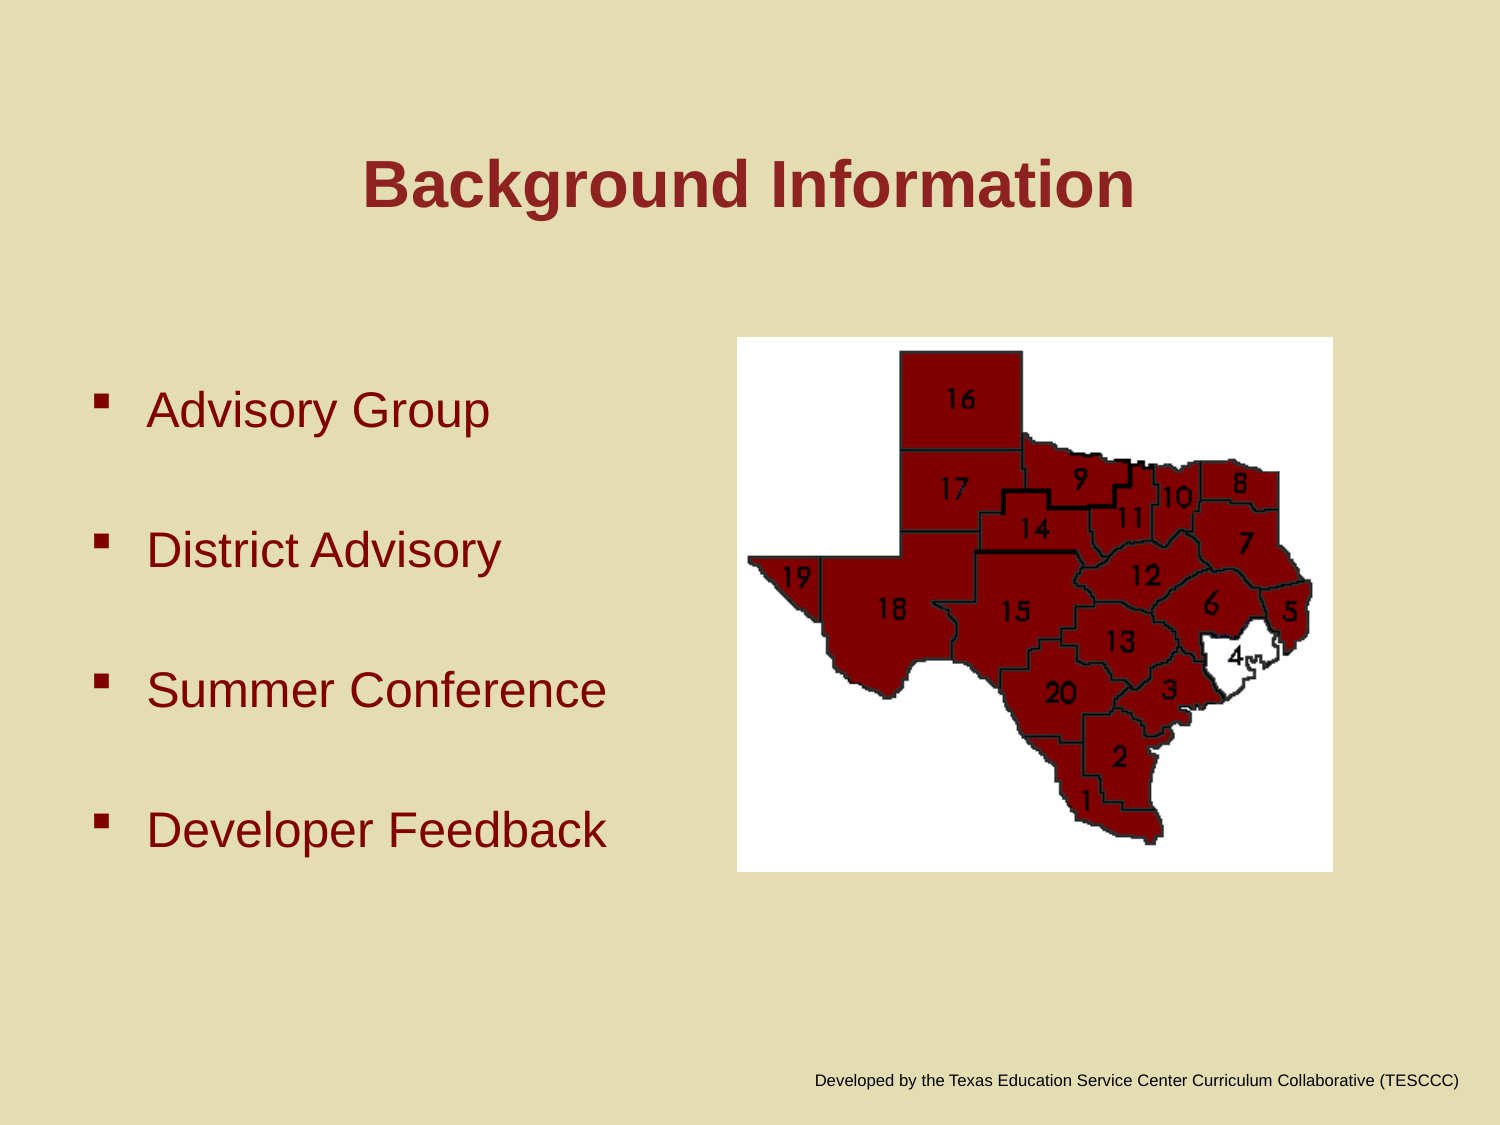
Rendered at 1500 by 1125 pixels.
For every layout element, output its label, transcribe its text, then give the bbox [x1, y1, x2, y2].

picture [737, 337, 1334, 873]
list Advisory Group District Advisory Summer Conference Developer Feedback [74, 299, 1451, 1006]
title Background Information [0, 87, 1500, 276]
